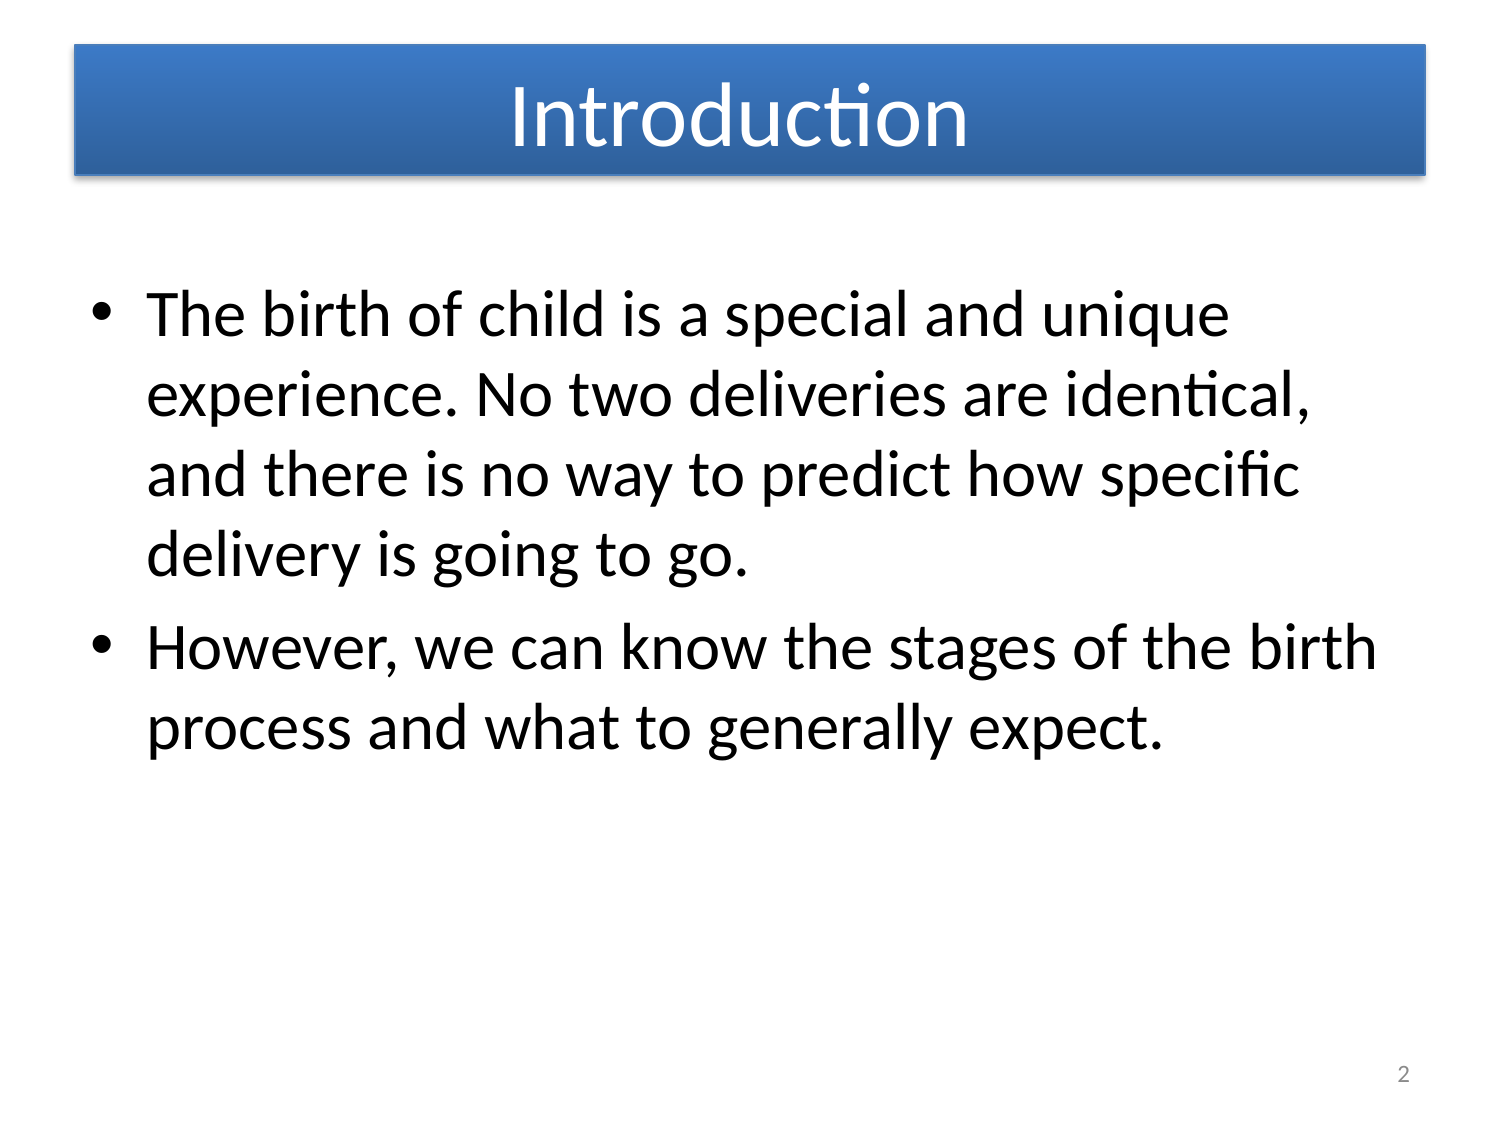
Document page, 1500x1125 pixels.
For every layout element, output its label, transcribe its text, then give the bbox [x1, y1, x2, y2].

slide_number 2 [1074, 1042, 1425, 1103]
title Introduction [74, 44, 1426, 176]
list The birth of child is a special and unique experience. No two deliveries are identical, and there is no way to predict how specific delivery is going to go. However, we can know the stages of the birth process and what to generally expect. [75, 262, 1425, 1005]
